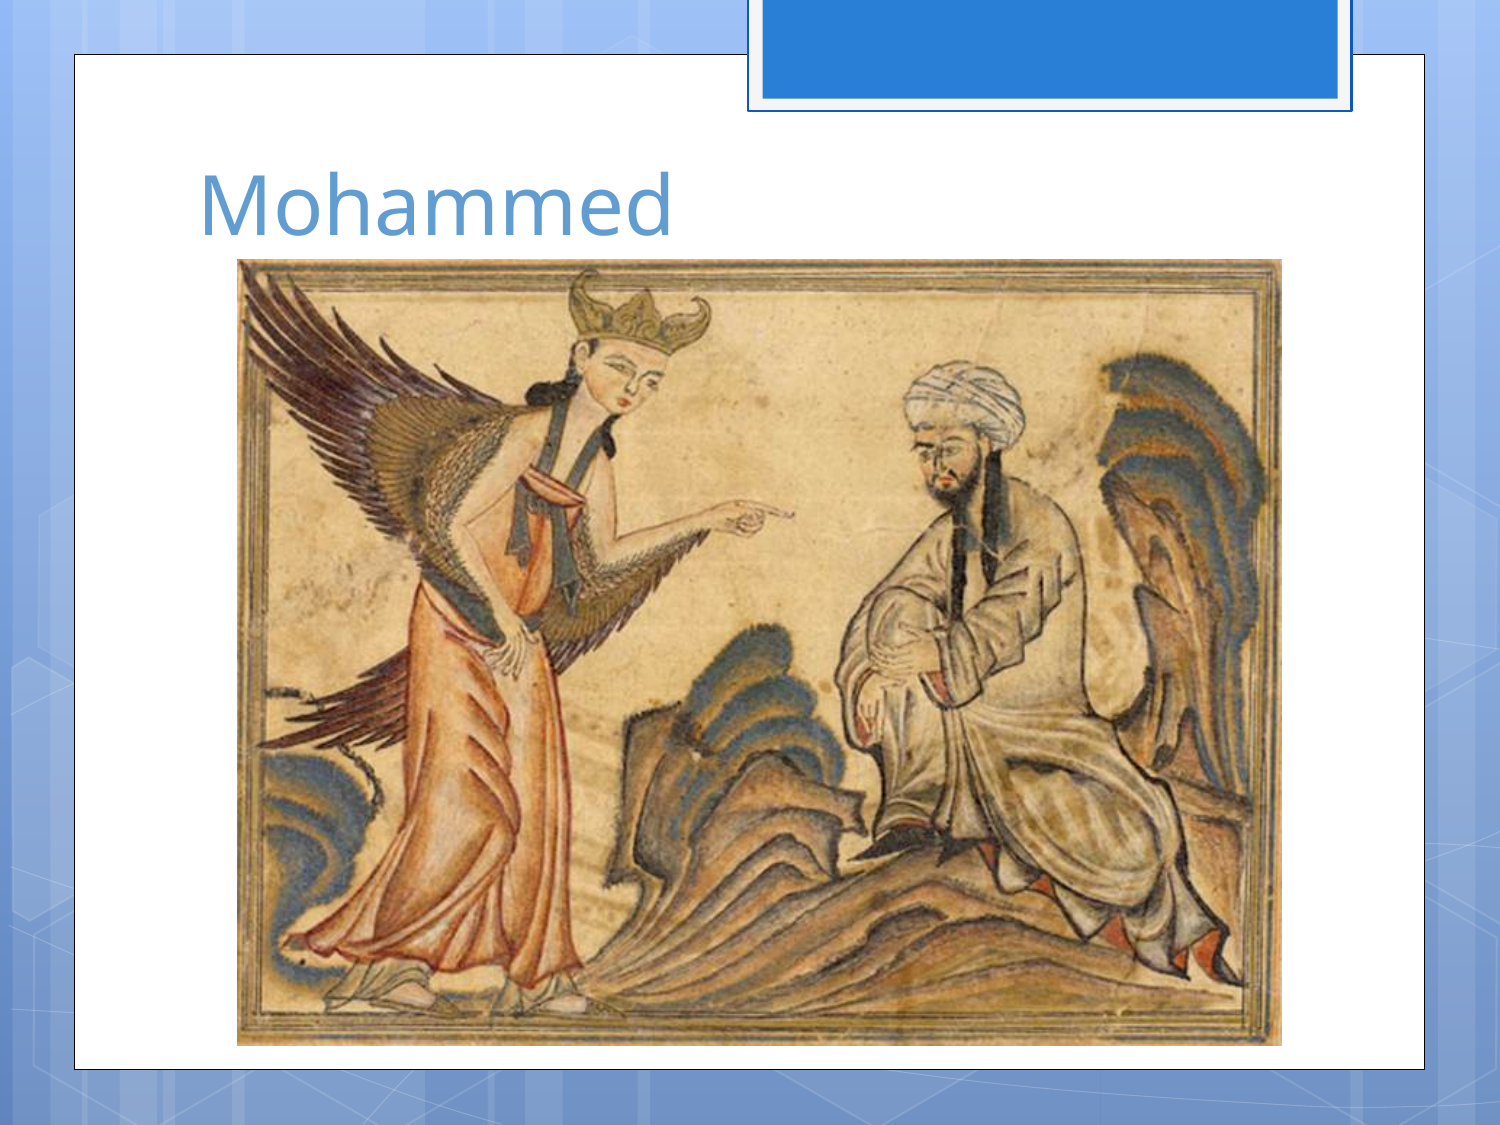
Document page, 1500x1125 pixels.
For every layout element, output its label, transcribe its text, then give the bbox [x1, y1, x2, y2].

title Mohammed [183, 137, 1336, 260]
picture [237, 259, 1282, 1046]
